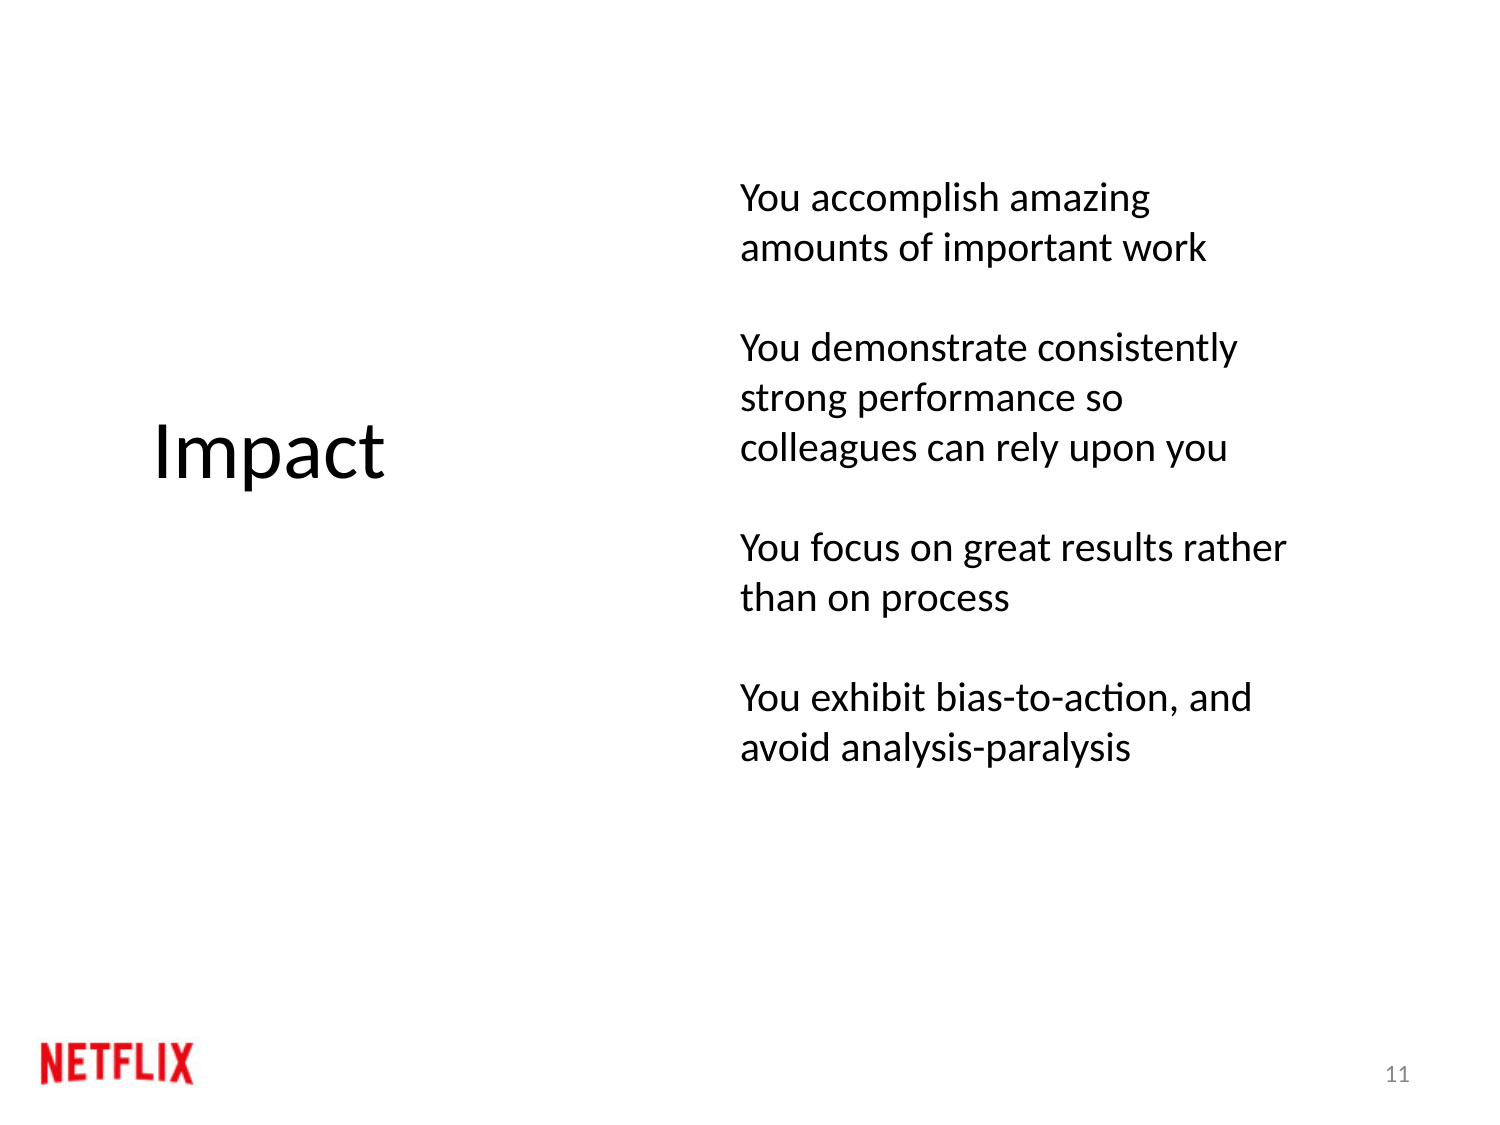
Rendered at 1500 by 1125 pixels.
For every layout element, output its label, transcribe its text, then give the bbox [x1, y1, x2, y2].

slide_number ‹#› [1074, 1042, 1425, 1103]
text_box Impact [137, 387, 405, 504]
text_box You accomplish amazing amounts of important work You demonstrate consistently strong performance so colleagues can rely upon you You focus on great results rather than on process You exhibit bias-to-action, and avoid analysis-paralysis [724, 162, 1313, 485]
picture [24, 1024, 211, 1104]
